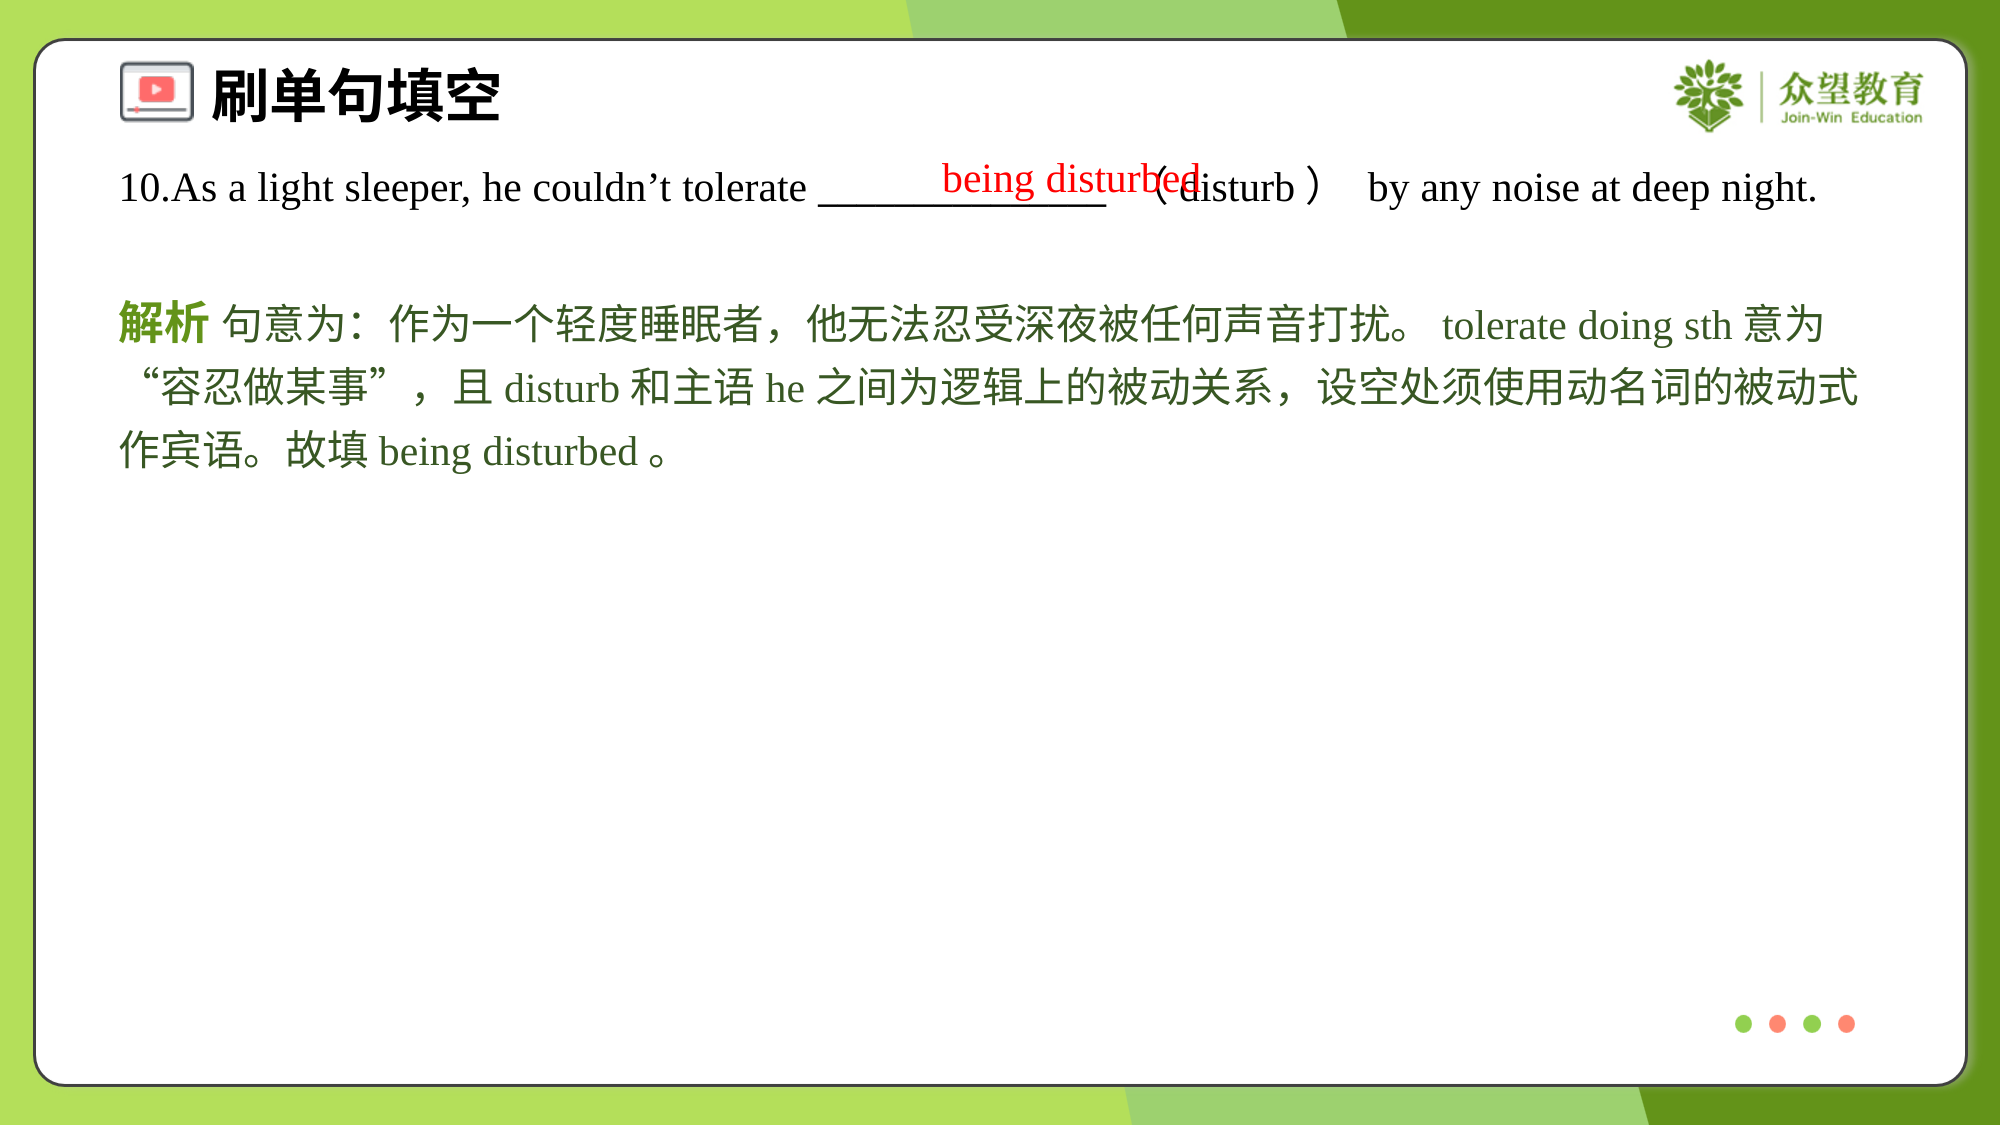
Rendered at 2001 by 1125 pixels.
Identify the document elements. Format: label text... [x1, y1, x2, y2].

picture [0, 0, 2000, 1125]
text_box being disturbed [933, 138, 1211, 196]
text_box 解析 句意为：作为一个轻度睡眠者，他无法忍受深夜被任何声音打扰。tolerate doing sth意为“容忍做某事”，且disturb和主语he之间为逻辑上的被动关系，设空处须使用动名词的被动式作宾语。故填being disturbed。 [118, 279, 1883, 469]
text_box 10.As a light sleeper, he couldn’t tolerate _______________ （disturb） by any noise at deep night. [118, 146, 1883, 267]
